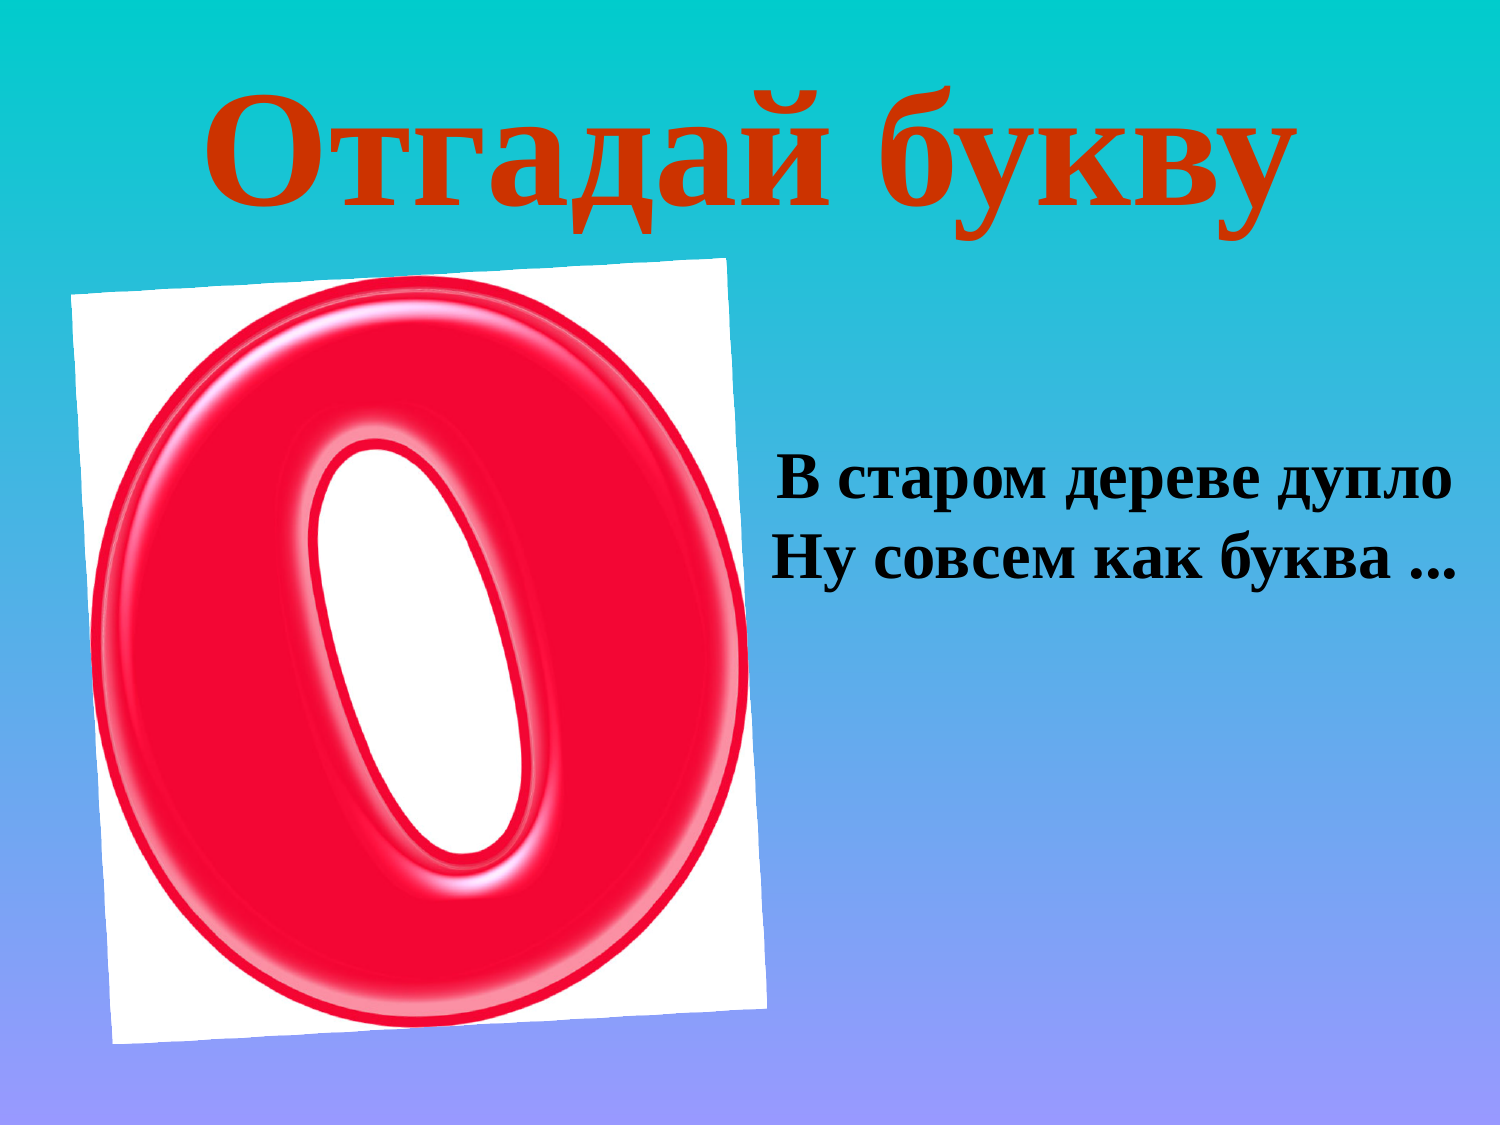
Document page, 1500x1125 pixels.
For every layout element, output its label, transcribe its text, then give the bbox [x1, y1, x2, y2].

list В старом дереве дупло Ну совсем как буква ... [731, 424, 1500, 1125]
picture [71, 258, 767, 1044]
title Отгадай букву [75, 45, 1425, 233]
